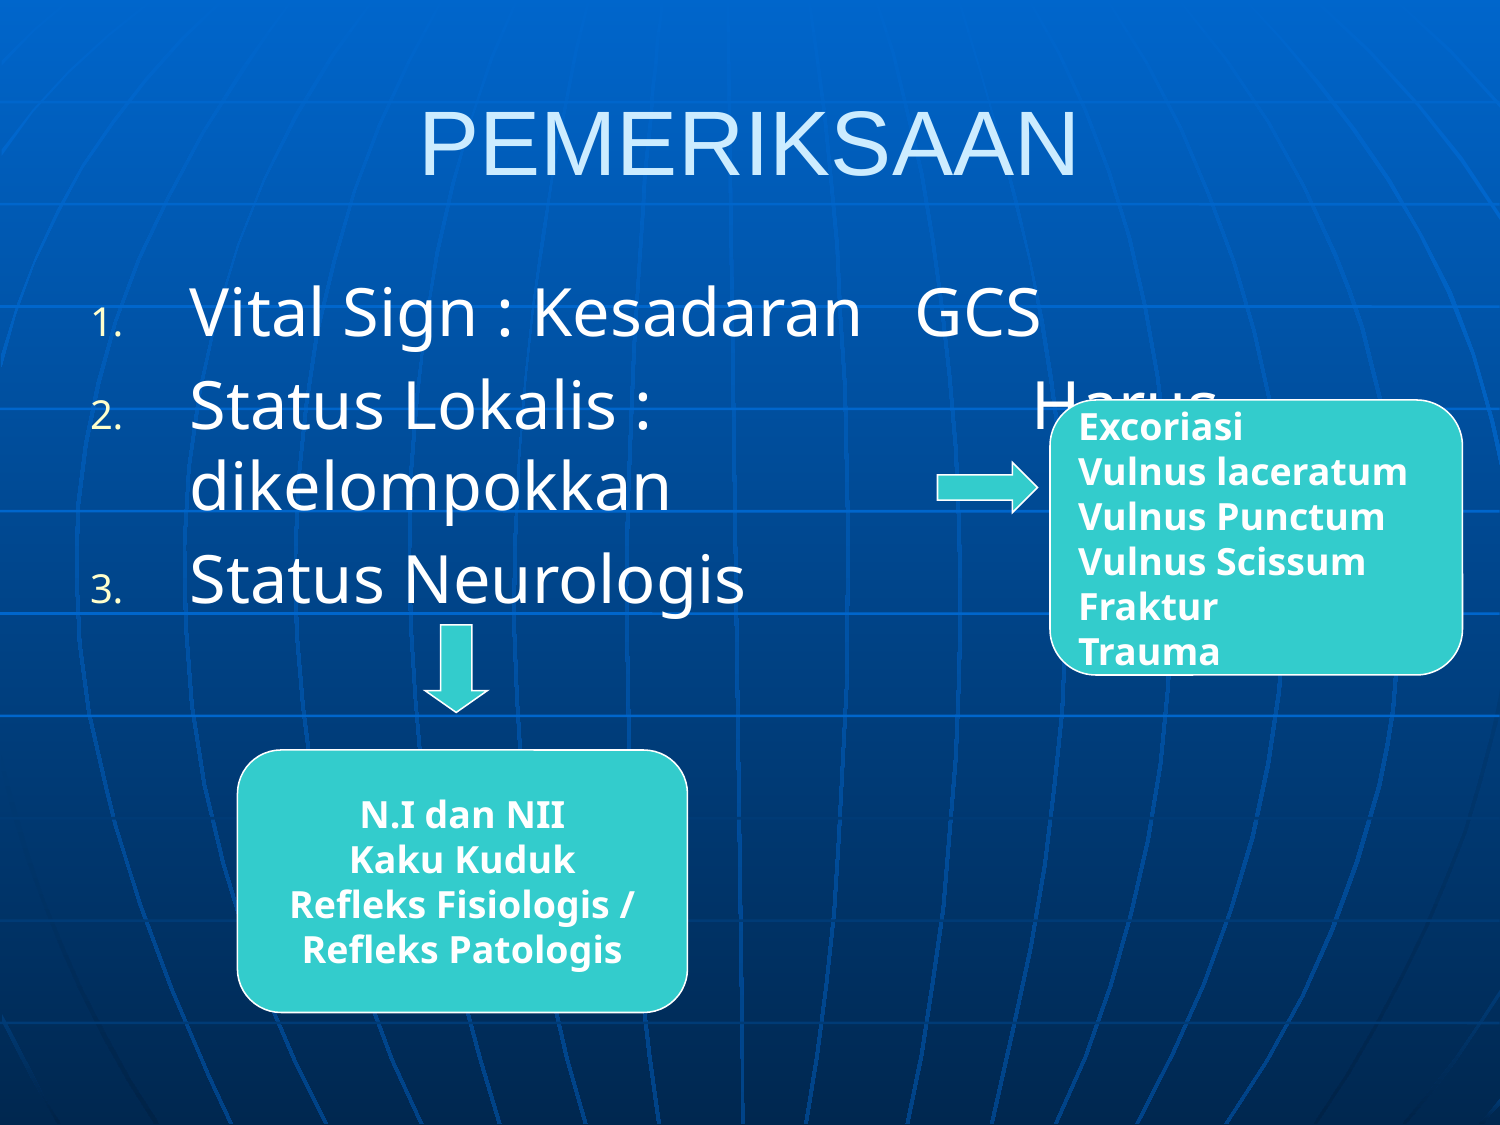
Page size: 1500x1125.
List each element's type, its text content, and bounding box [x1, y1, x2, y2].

text_box Excoriasi Vulnus laceratum Vulnus Punctum Vulnus Scissum Fraktur Trauma [1050, 399, 1463, 676]
list Vital Sign : Kesadaran GCS Status Lokalis : Harus dikelompokkan Status Neurologis [74, 262, 1426, 1006]
text_box [424, 624, 488, 713]
text_box N.I dan NII Kaku Kuduk Refleks Fisiologis / Refleks Patologis [237, 749, 688, 1013]
title PEMERIKSAAN [74, 45, 1426, 233]
text_box [937, 462, 1038, 513]
